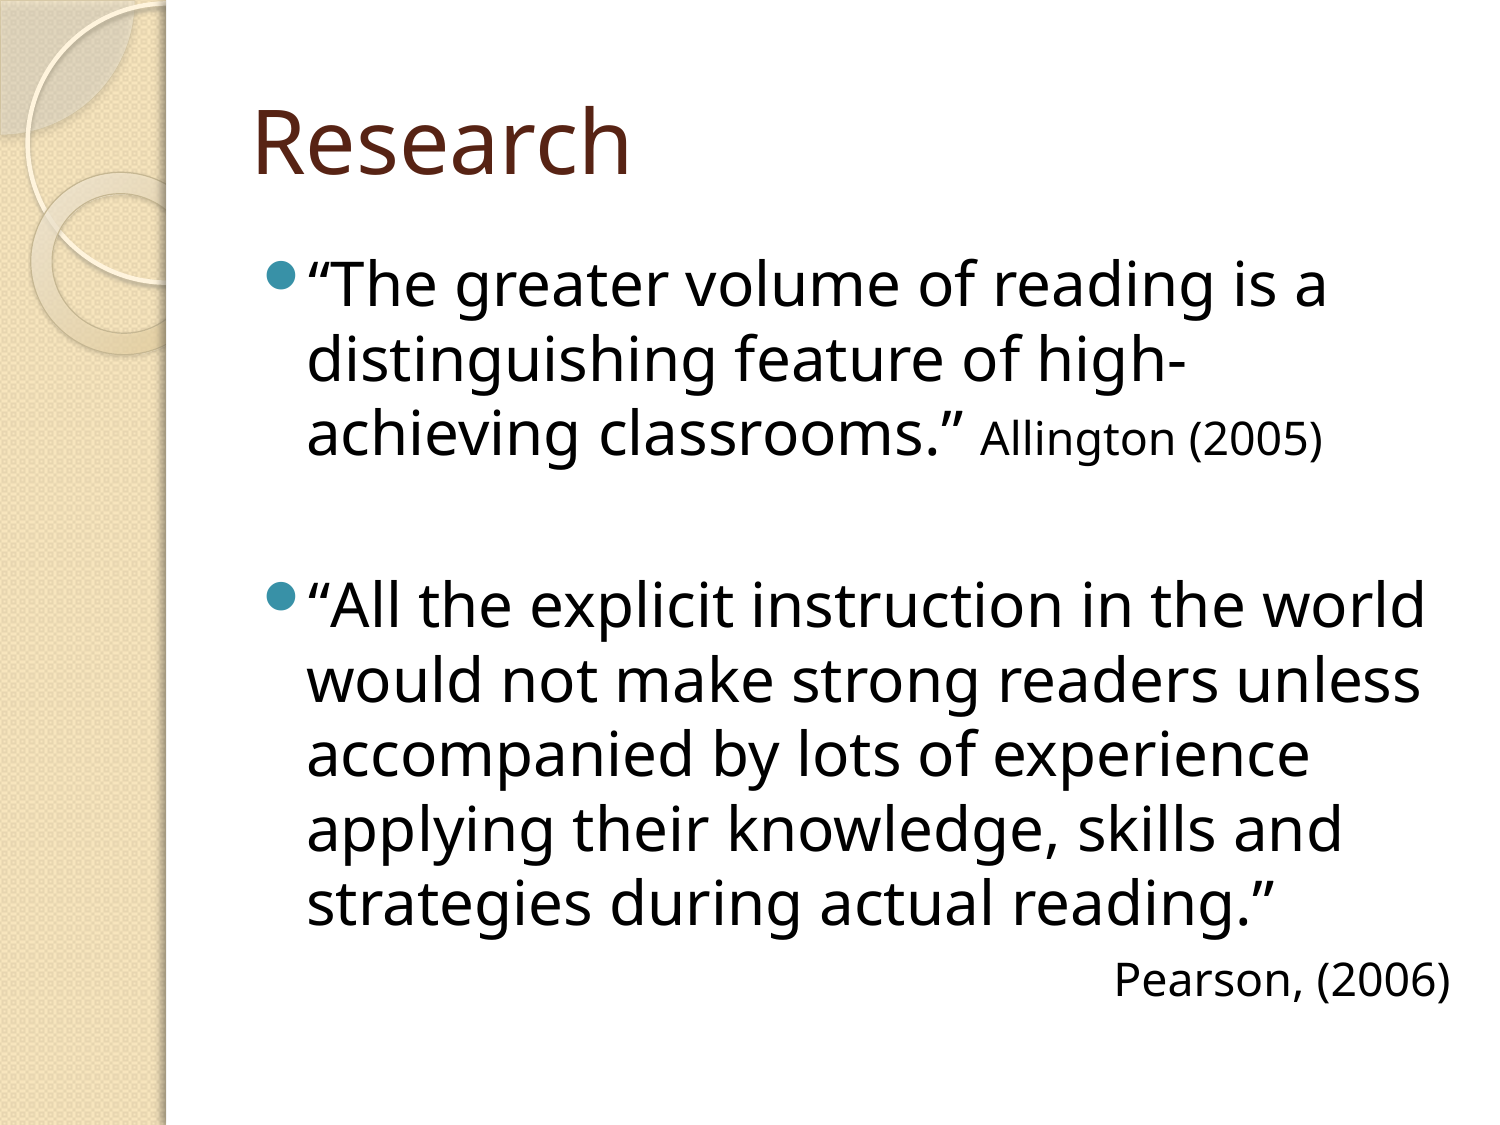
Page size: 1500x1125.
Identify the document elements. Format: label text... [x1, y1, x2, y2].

list “The greater volume of reading is a distinguishing feature of high-achieving classrooms.” Allington (2005) “All the explicit instruction in the world would not make strong readers unless accompanied by lots of experience applying their knowledge, skills and strategies during actual reading.” Pearson, (2006) [235, 237, 1466, 1025]
title Research [235, 45, 1466, 233]
